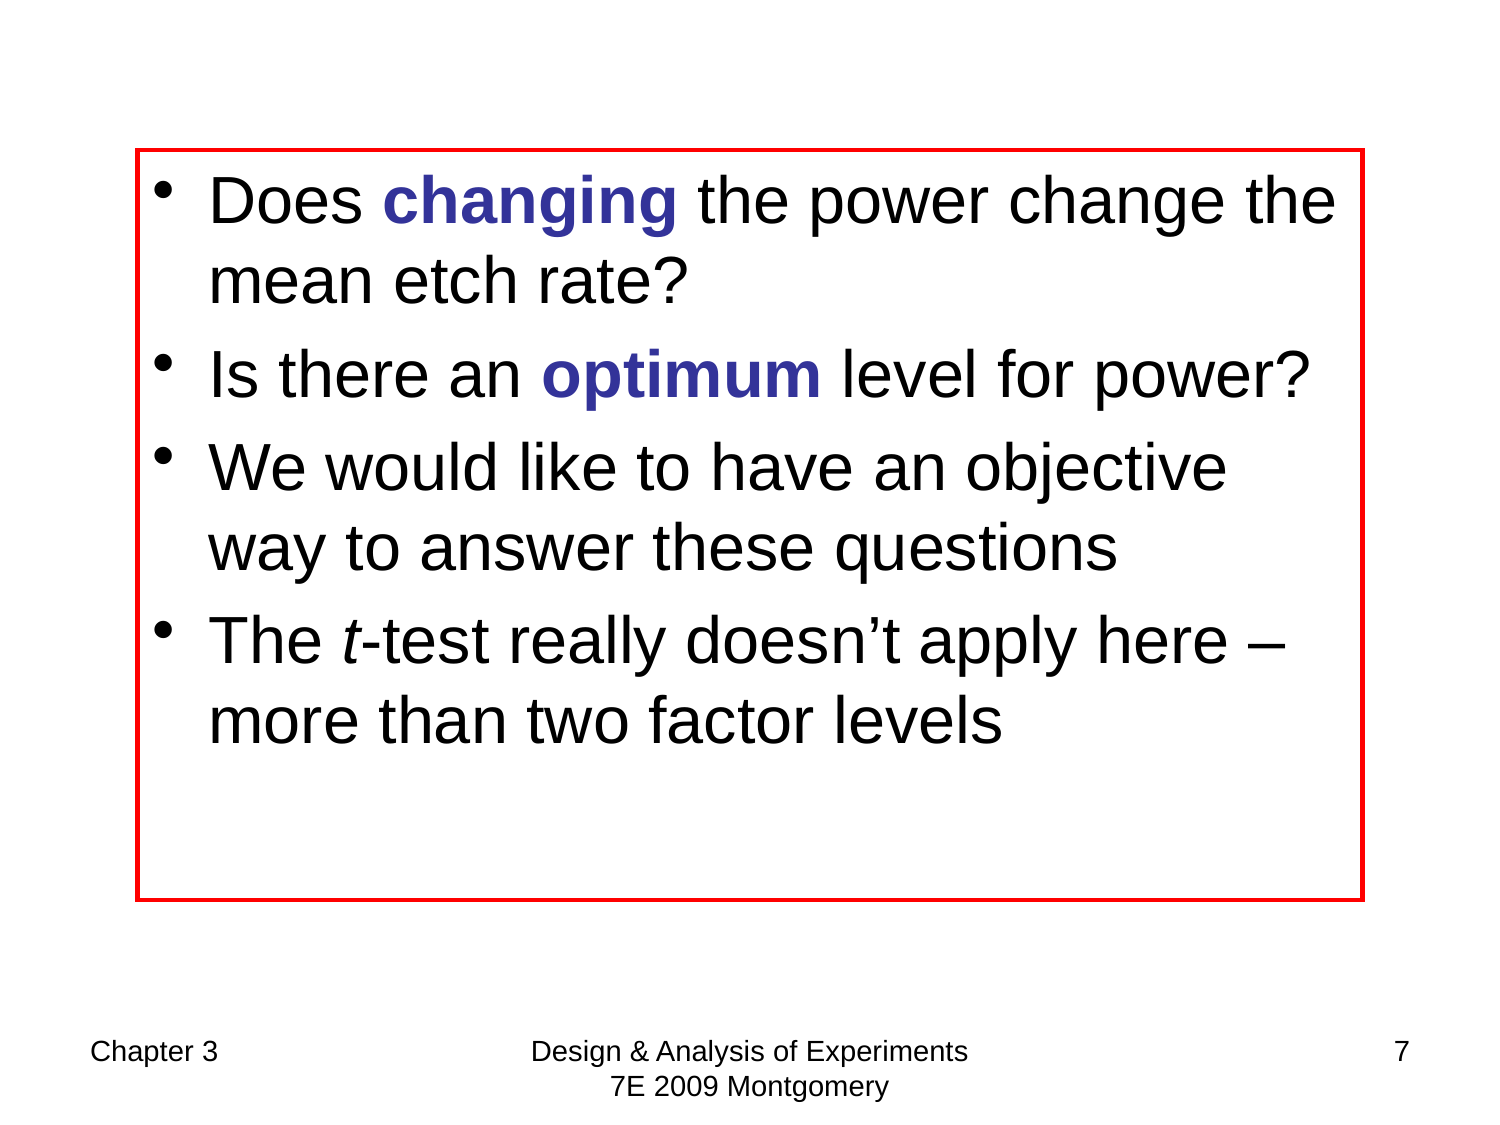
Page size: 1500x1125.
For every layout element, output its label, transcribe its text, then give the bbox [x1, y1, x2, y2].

slide_number 7 [1074, 1024, 1426, 1103]
text_box Does changing the power change the mean etch rate? Is there an optimum level for power? We would like to have an objective way to answer these questions The t-test really doesn’t apply here – more than two factor levels [137, 149, 1363, 900]
slide_number Chapter 3 [74, 1024, 426, 1103]
footer Design & Analysis of Experiments 7E 2009 Montgomery [512, 1024, 988, 1103]
